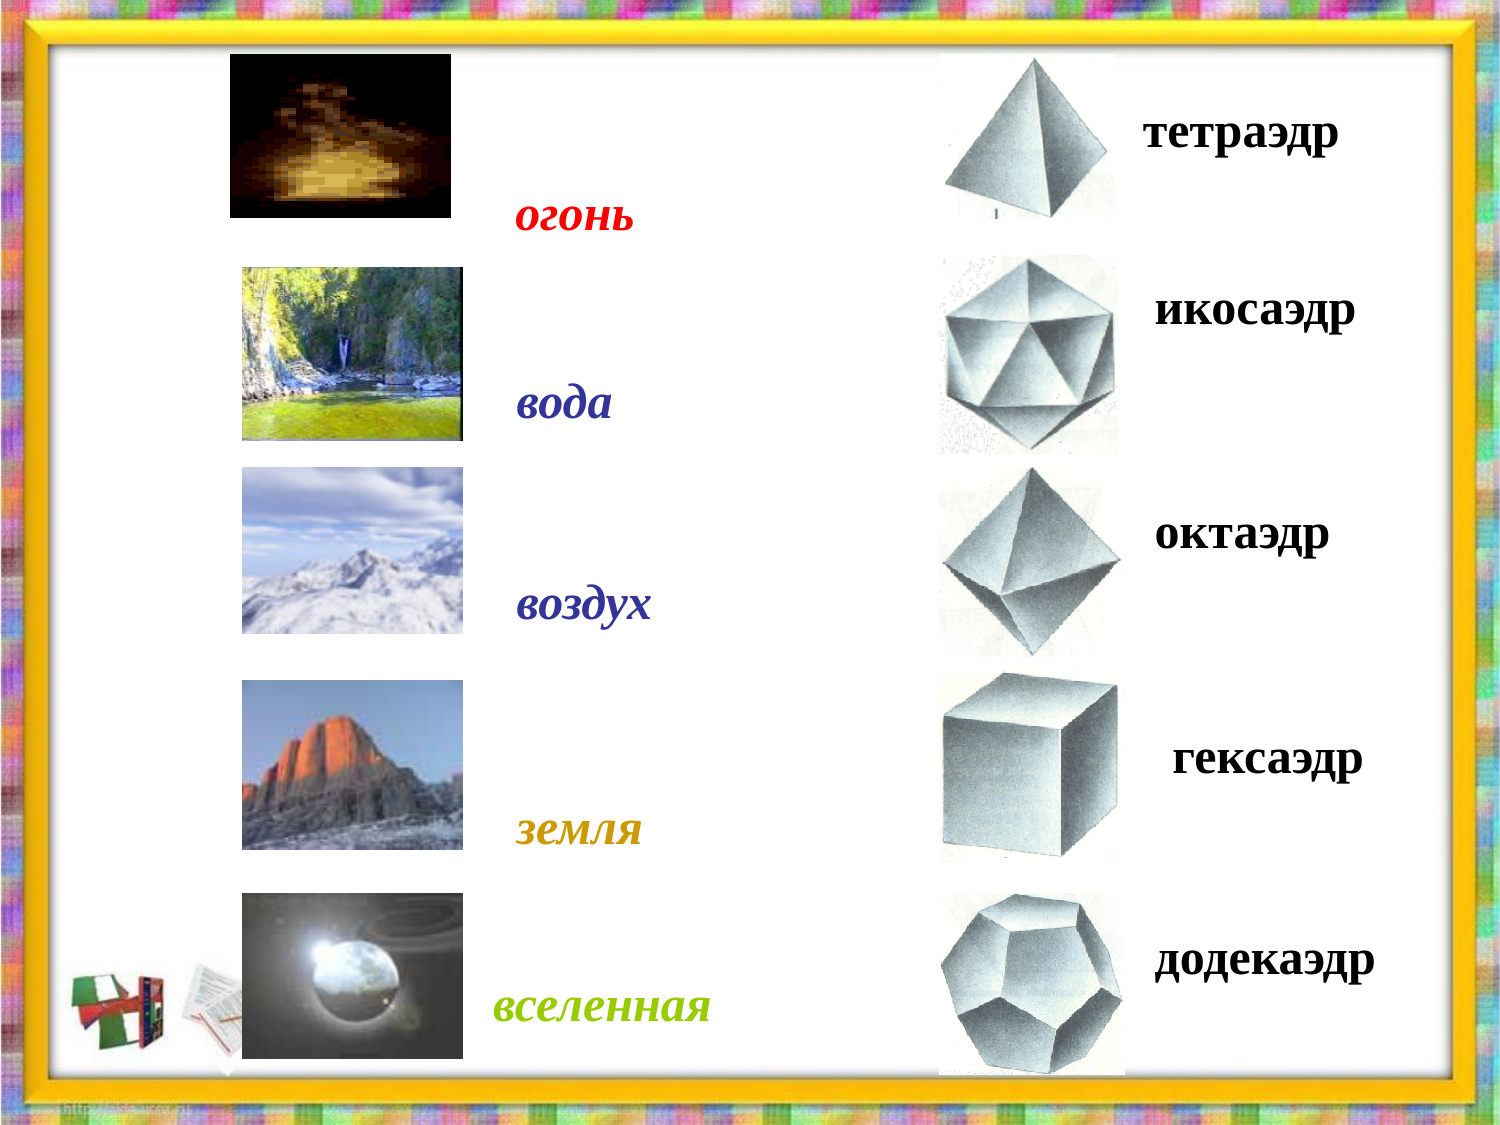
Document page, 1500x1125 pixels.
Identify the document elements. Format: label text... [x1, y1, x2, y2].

picture [0, 0, 1500, 1125]
text_box вода [501, 361, 677, 437]
text_box гексаэдр [1151, 716, 1424, 791]
text_box огонь [490, 172, 786, 248]
text_box воздух [501, 562, 690, 638]
text_box додекаэдр [1139, 916, 1436, 1052]
text_box вселенная [478, 964, 750, 1099]
text_box земля [501, 786, 677, 862]
text_box октаэдр [1139, 491, 1424, 627]
text_box икосаэдр [1139, 267, 1447, 402]
text_box тетраэдр [1128, 90, 1369, 225]
